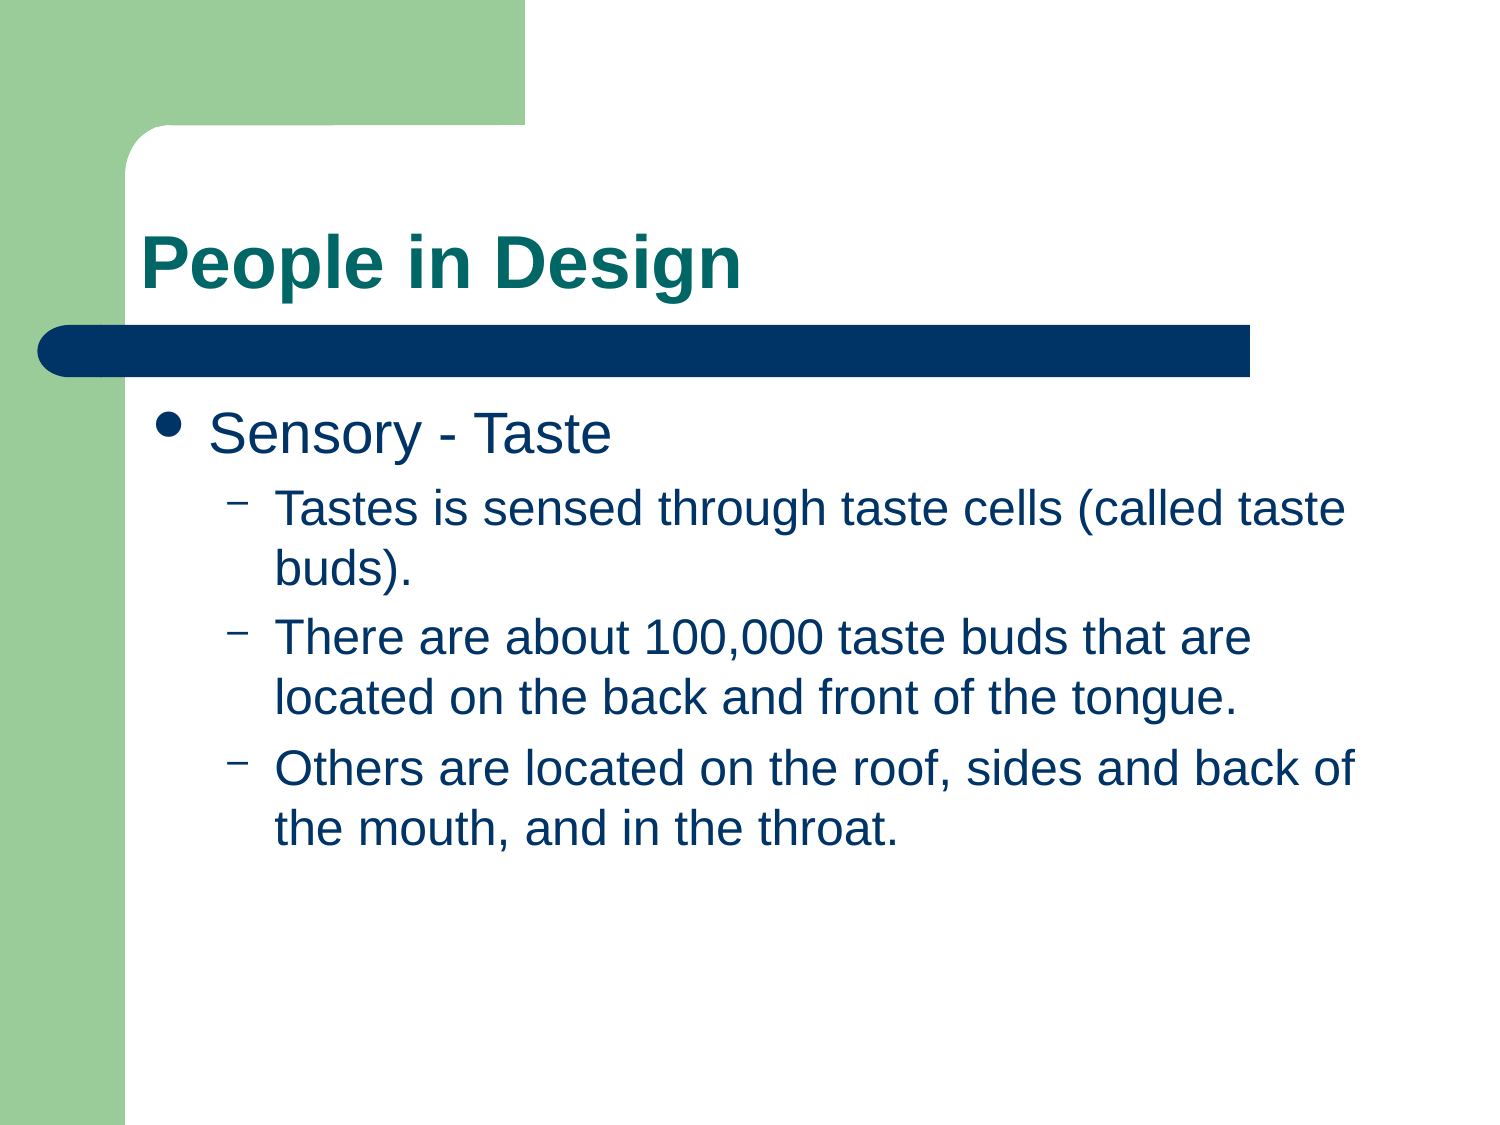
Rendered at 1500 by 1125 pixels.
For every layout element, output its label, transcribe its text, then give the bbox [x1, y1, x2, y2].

list Sensory - Taste Tastes is sensed through taste cells (called taste buds). There are about 100,000 taste buds that are located on the back and front of the tongue. Others are located on the roof, sides and back of the mouth, and in the throat. [137, 387, 1400, 999]
title People in Design [124, 124, 1426, 313]
